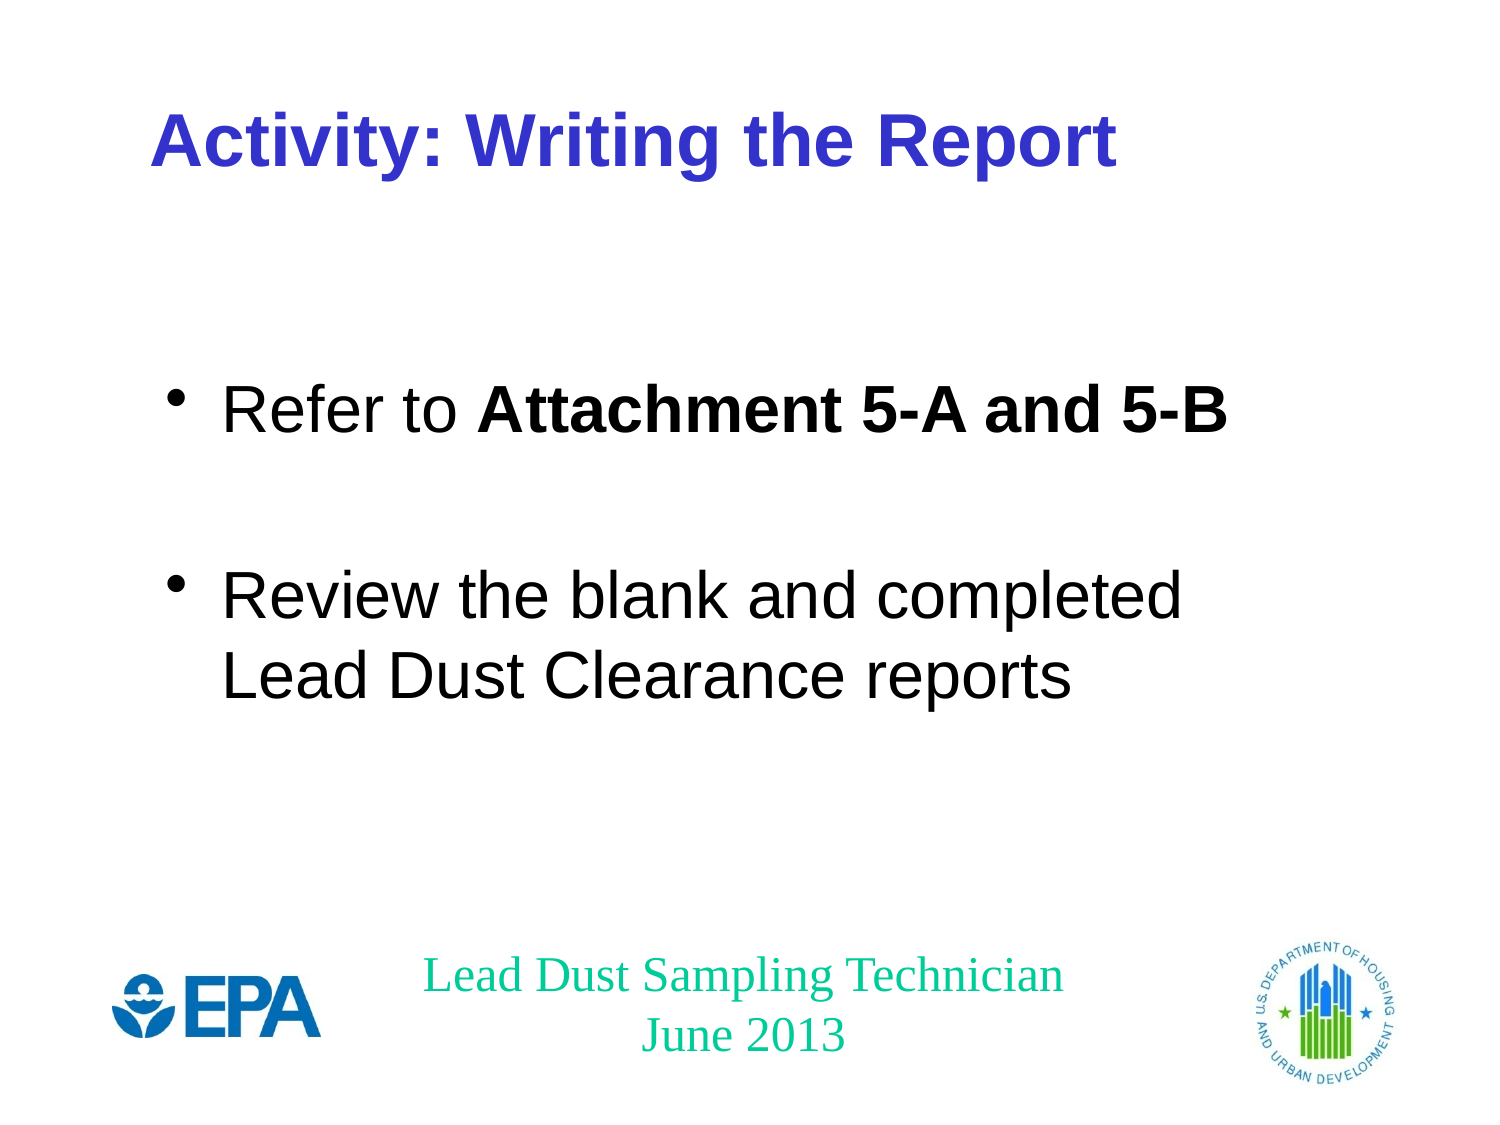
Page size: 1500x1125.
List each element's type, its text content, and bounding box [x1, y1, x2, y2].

picture [1250, 937, 1400, 1088]
list Refer to Attachment 5-A and 5-B Review the blank and completed Lead Dust Clearance reports [150, 357, 1313, 761]
title Activity: Writing the Report [134, 52, 1285, 221]
picture [112, 974, 321, 1038]
